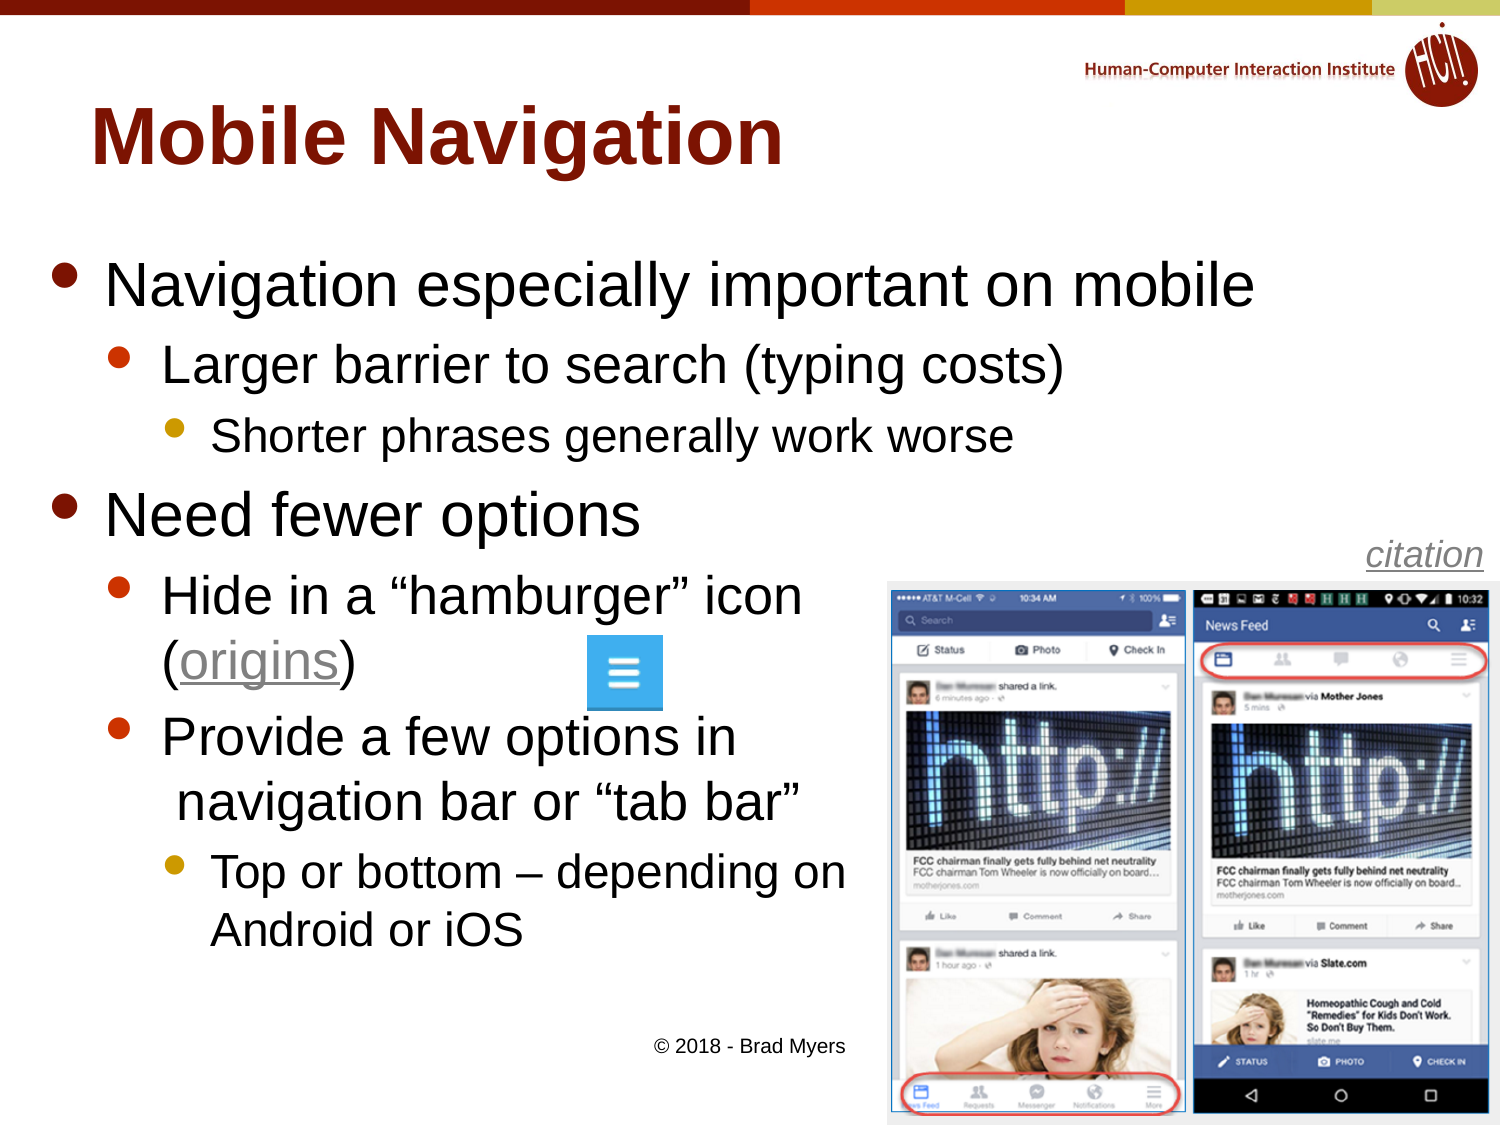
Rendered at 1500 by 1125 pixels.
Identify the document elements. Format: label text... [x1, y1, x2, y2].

footer © 2018 - Brad Myers [512, 1024, 882, 1101]
text_box citation [1350, 522, 1499, 580]
picture [587, 634, 663, 711]
picture [1313, 22, 1478, 107]
picture [887, 580, 1500, 1125]
title Mobile Navigation [74, 19, 1313, 189]
list Navigation especially important on mobile Larger barrier to search (typing costs) Shorter phrases generally work worse Need fewer options Hide in a “hamburger” icon (origins) Provide a few options in navigation bar or “tab bar” Top or bottom – depending on Android or iOS [33, 236, 1384, 980]
